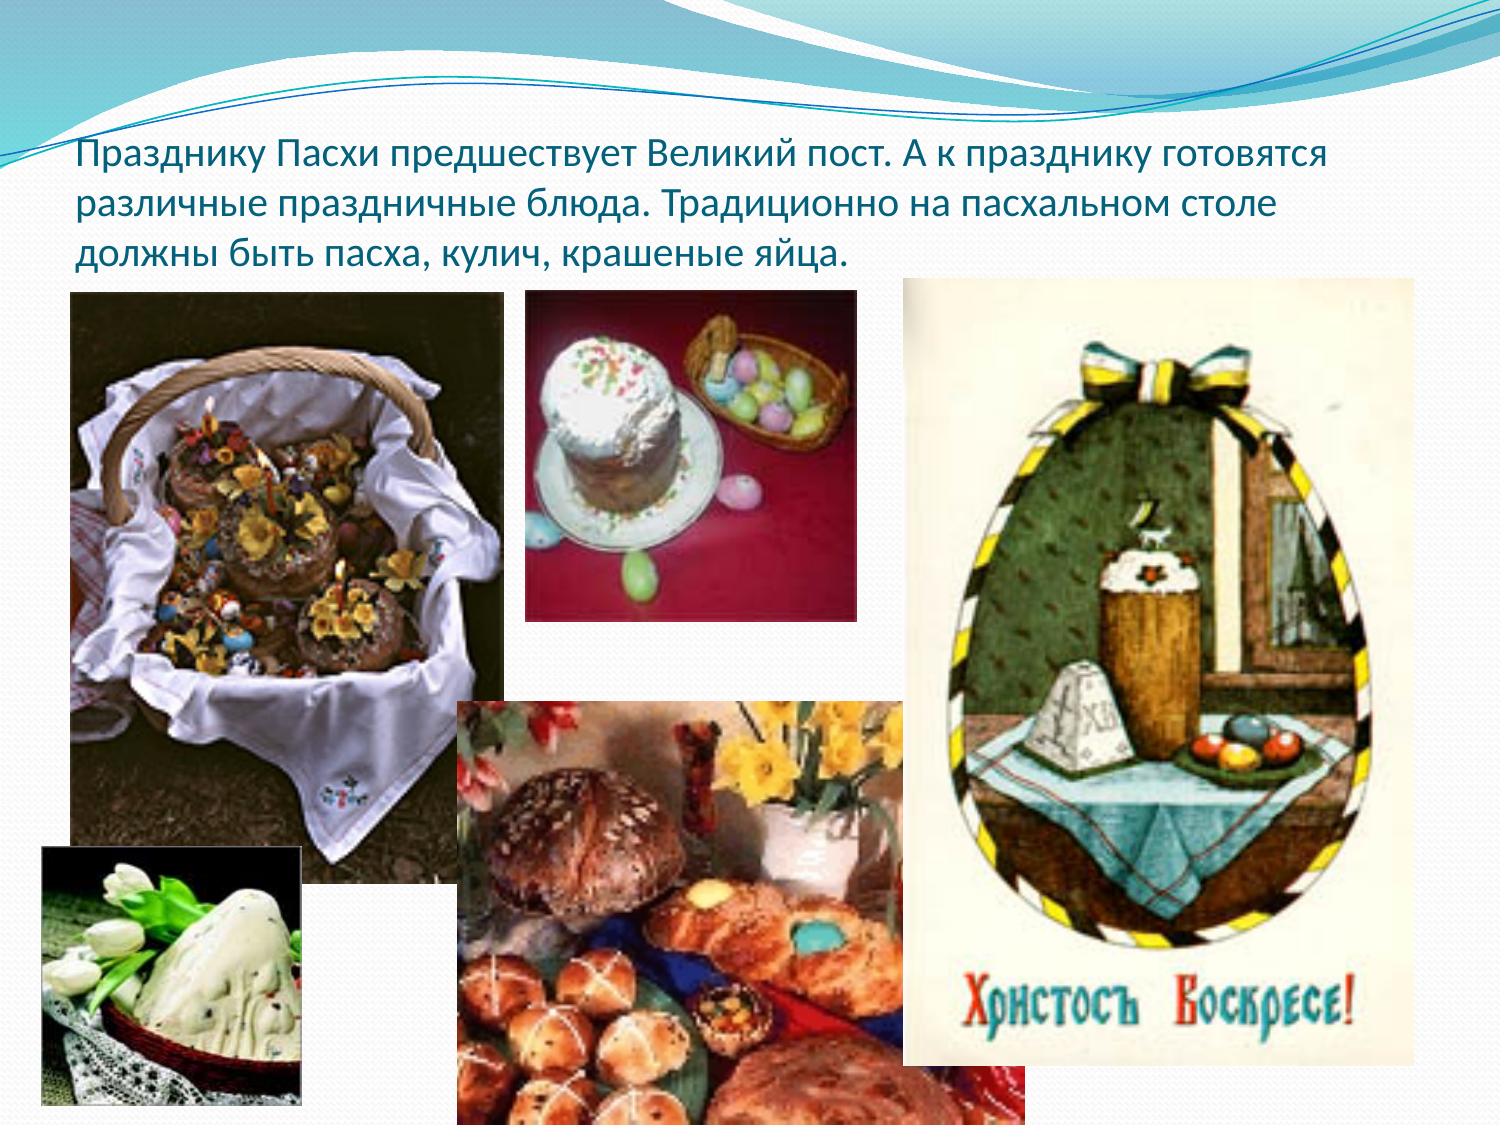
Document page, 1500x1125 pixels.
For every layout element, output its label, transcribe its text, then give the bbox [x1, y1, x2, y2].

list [456, 701, 1025, 1125]
picture [40, 845, 302, 1107]
title Празднику Пасхи предшествует Великий пост. А к празднику готовятся различные праздничные блюда. Традиционно на пасхальном столе должны быть пасха, кулич, крашеные яйца. [75, 47, 1425, 275]
picture [525, 290, 857, 622]
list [903, 278, 1415, 1067]
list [70, 292, 504, 884]
